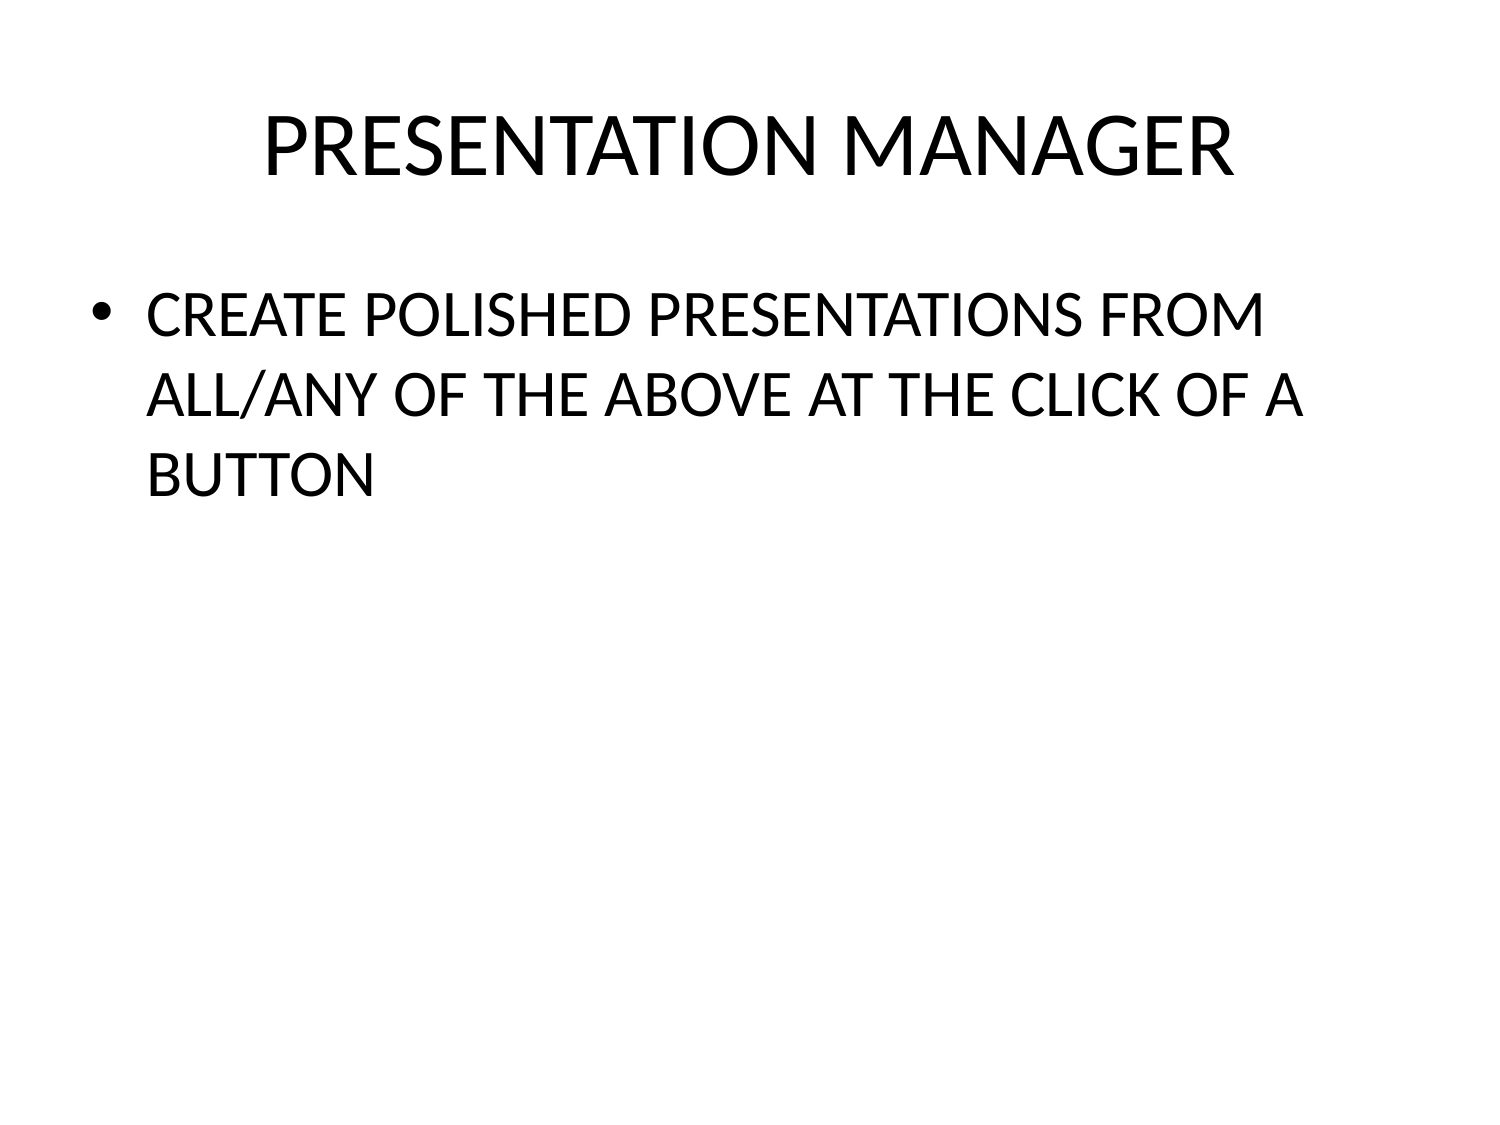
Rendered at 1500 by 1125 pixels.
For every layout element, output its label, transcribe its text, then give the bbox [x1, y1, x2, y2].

title PRESENTATION MANAGER [75, 45, 1425, 233]
list CREATE POLISHED PRESENTATIONS FROM ALL/ANY OF THE ABOVE AT THE CLICK OF A BUTTON [75, 262, 1425, 1005]
